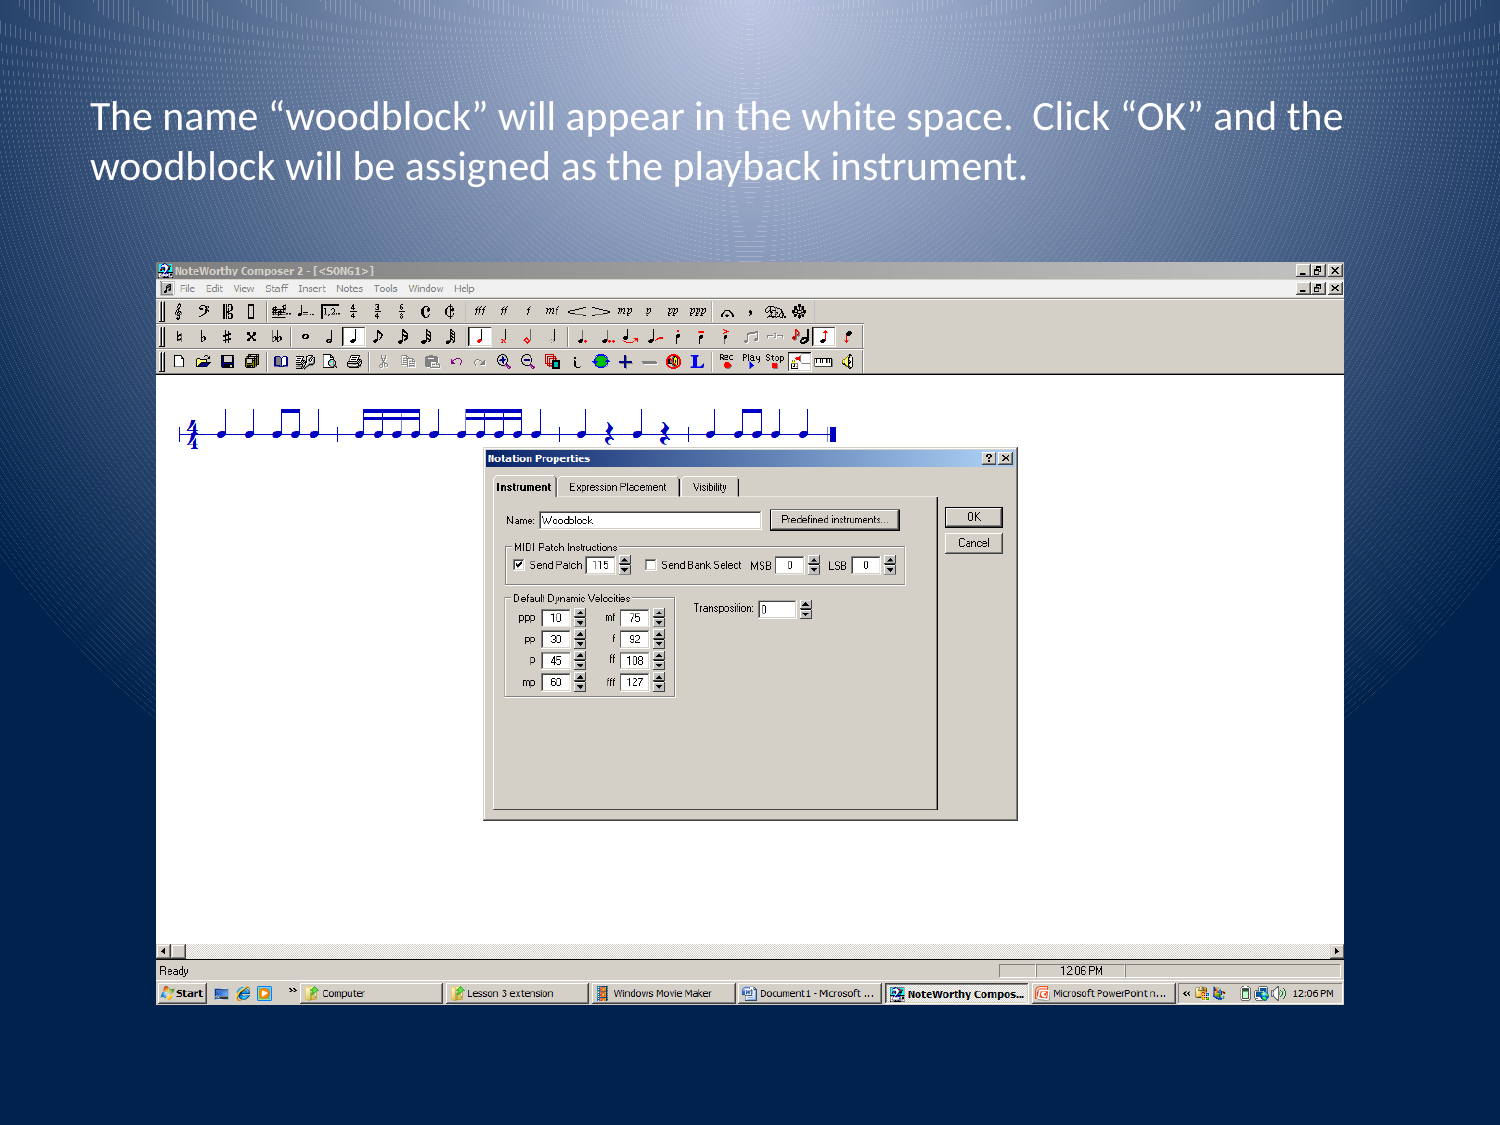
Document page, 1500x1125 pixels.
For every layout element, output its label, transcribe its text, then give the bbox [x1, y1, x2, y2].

title The name “woodblock” will appear in the white space. Click “OK” and the woodblock will be assigned as the playback instrument. [75, 45, 1425, 233]
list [155, 262, 1345, 1006]
